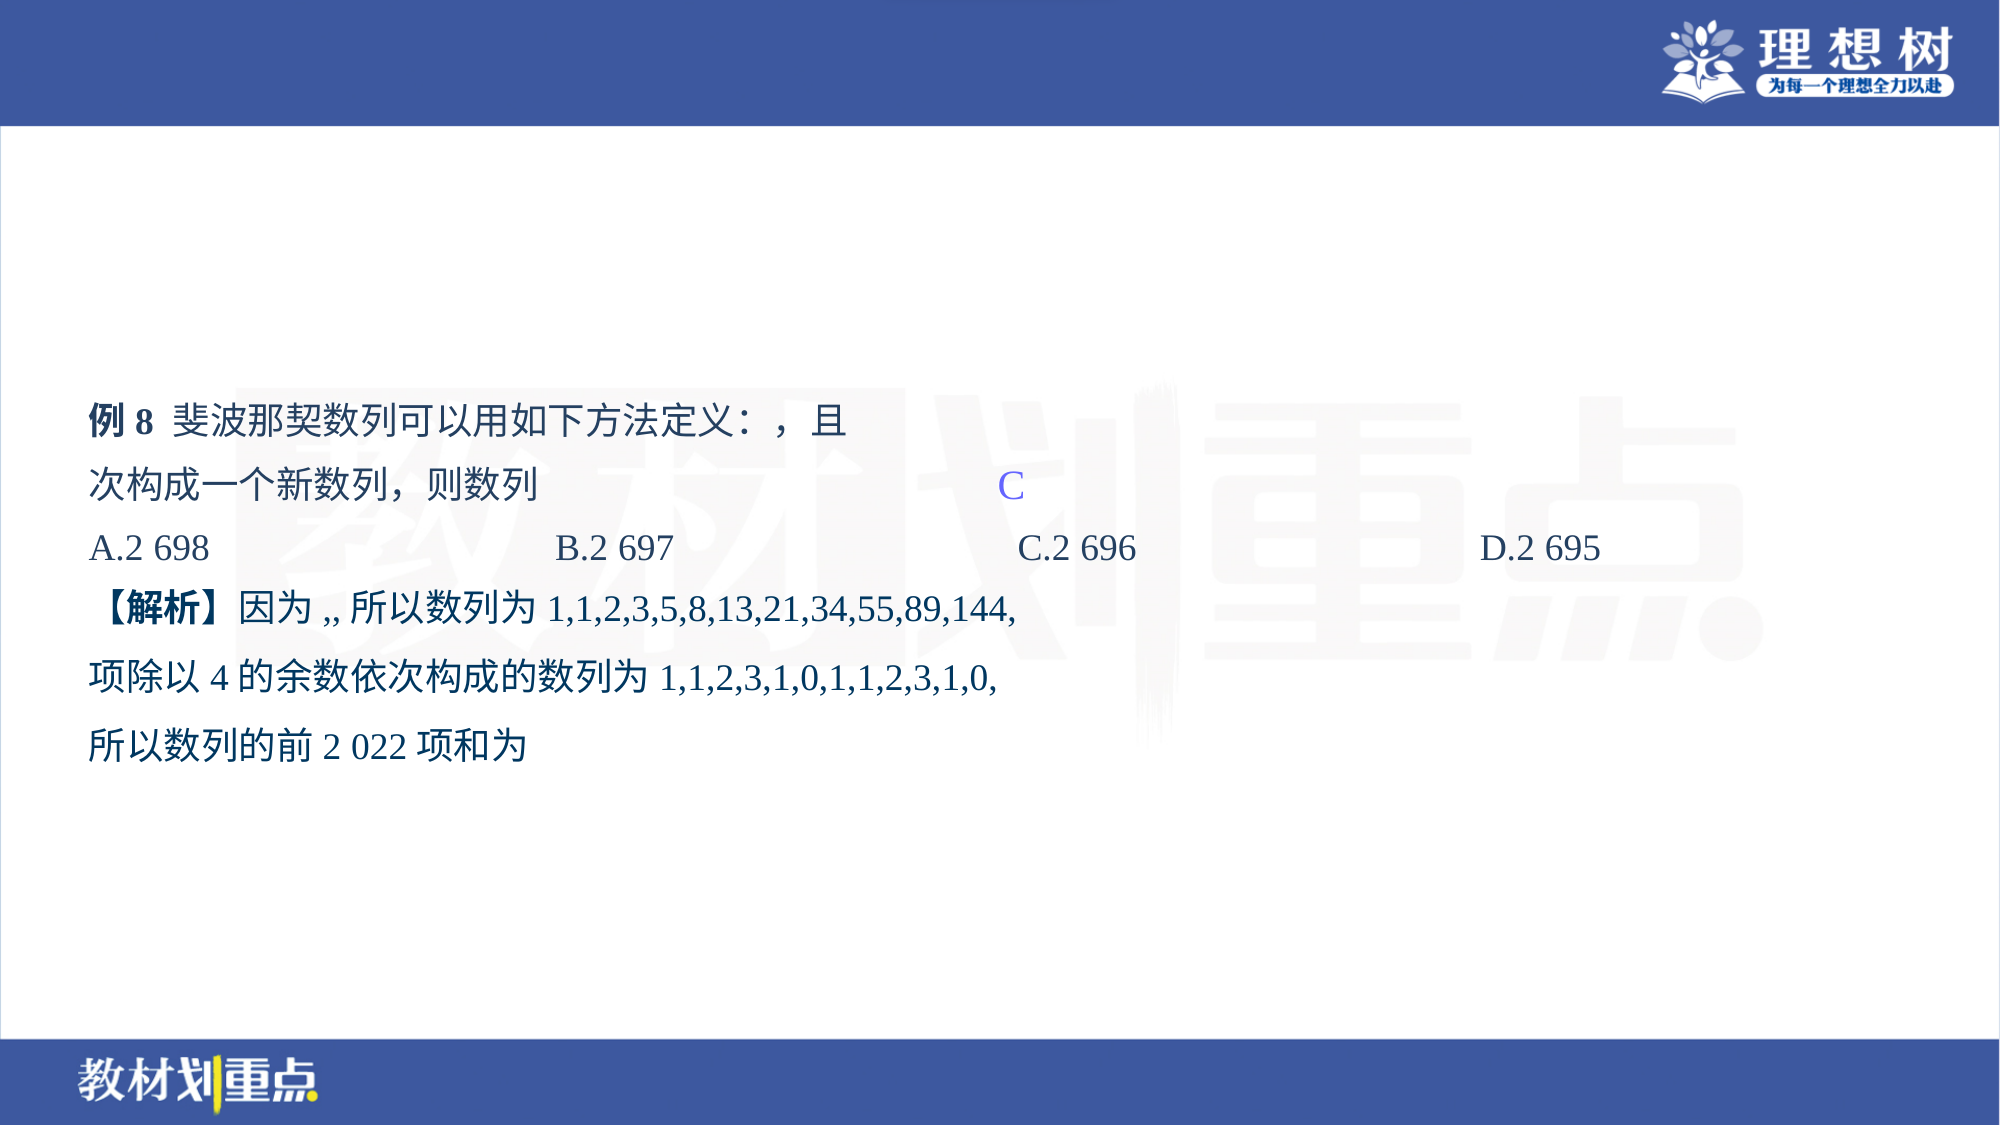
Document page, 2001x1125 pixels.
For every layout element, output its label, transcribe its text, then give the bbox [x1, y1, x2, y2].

text_box C [982, 455, 1041, 500]
picture [0, 0, 2000, 1125]
text_box A.2 698 B.2 697 C.2 696 D.2 695 [88, 500, 1911, 560]
